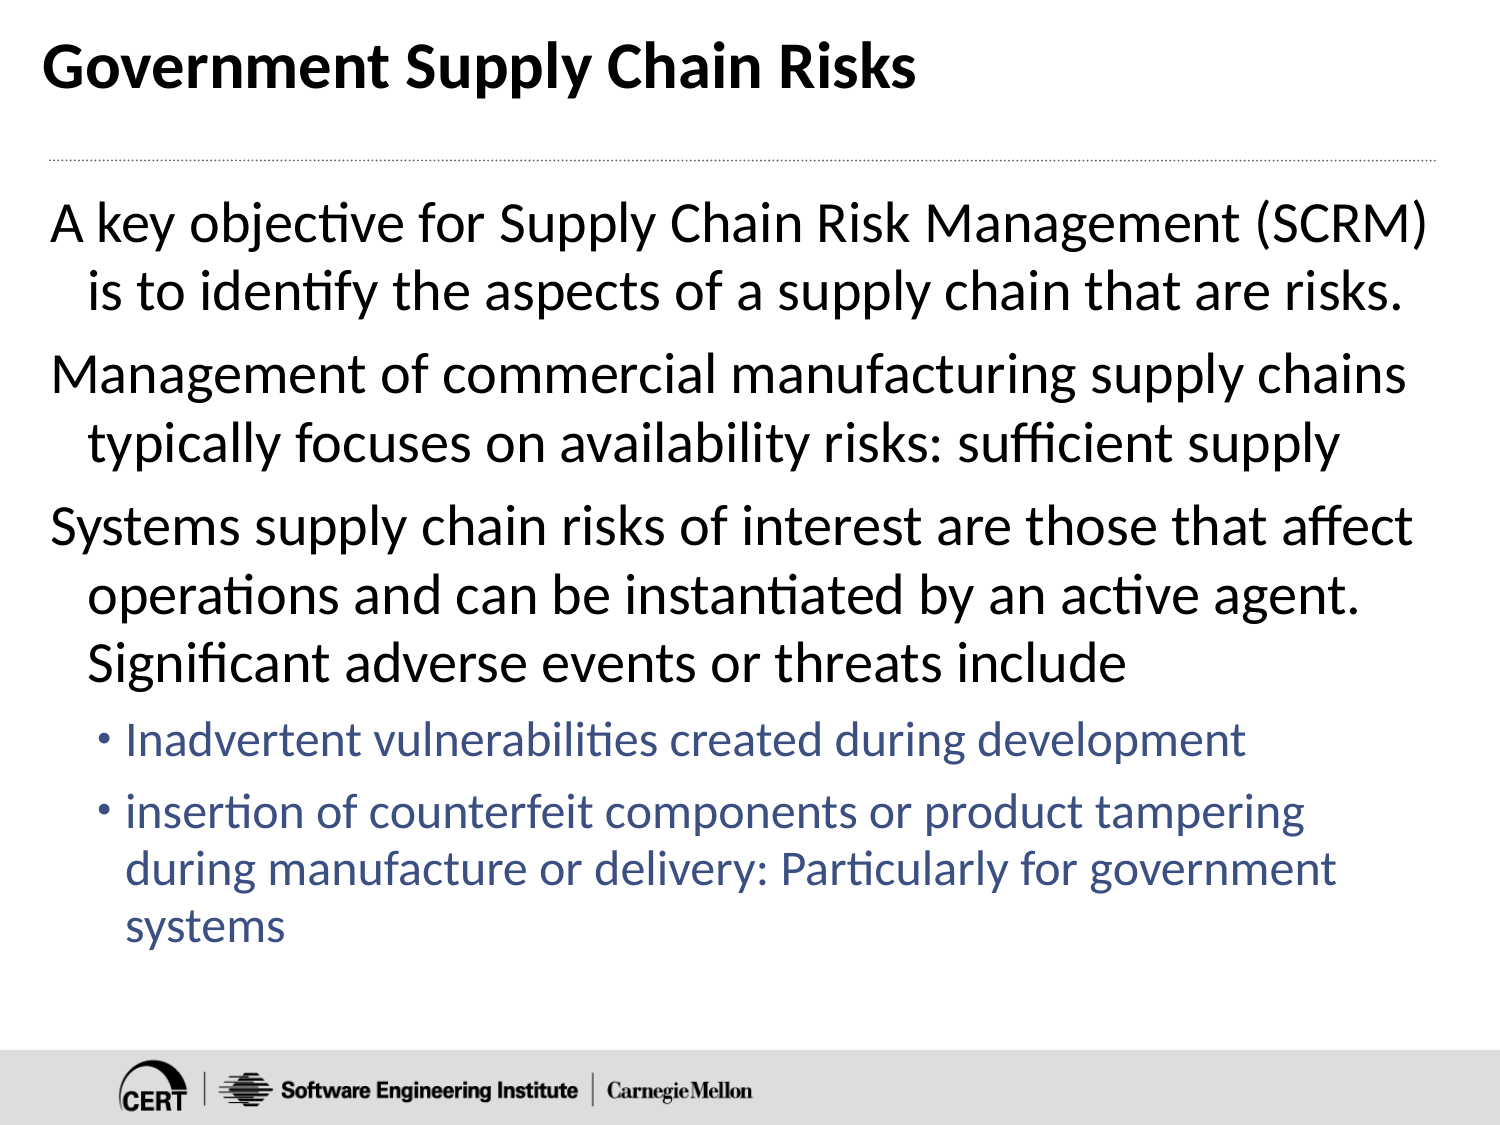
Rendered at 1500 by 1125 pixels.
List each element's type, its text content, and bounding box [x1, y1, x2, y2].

picture [102, 1056, 765, 1117]
title Government Supply Chain Risks [42, 37, 1434, 155]
list A key objective for Supply Chain Risk Management (SCRM) is to identify the aspects of a supply chain that are risks. Management of commercial manufacturing supply chains typically focuses on availability risks: sufficient supply Systems supply chain risks of interest are those that affect operations and can be instantiated by an active agent. Significant adverse events or threats include Inadvertent vulnerabilities created during development insertion of counterfeit components or product tampering during manufacture or delivery: Particularly for government systems [49, 187, 1438, 1001]
